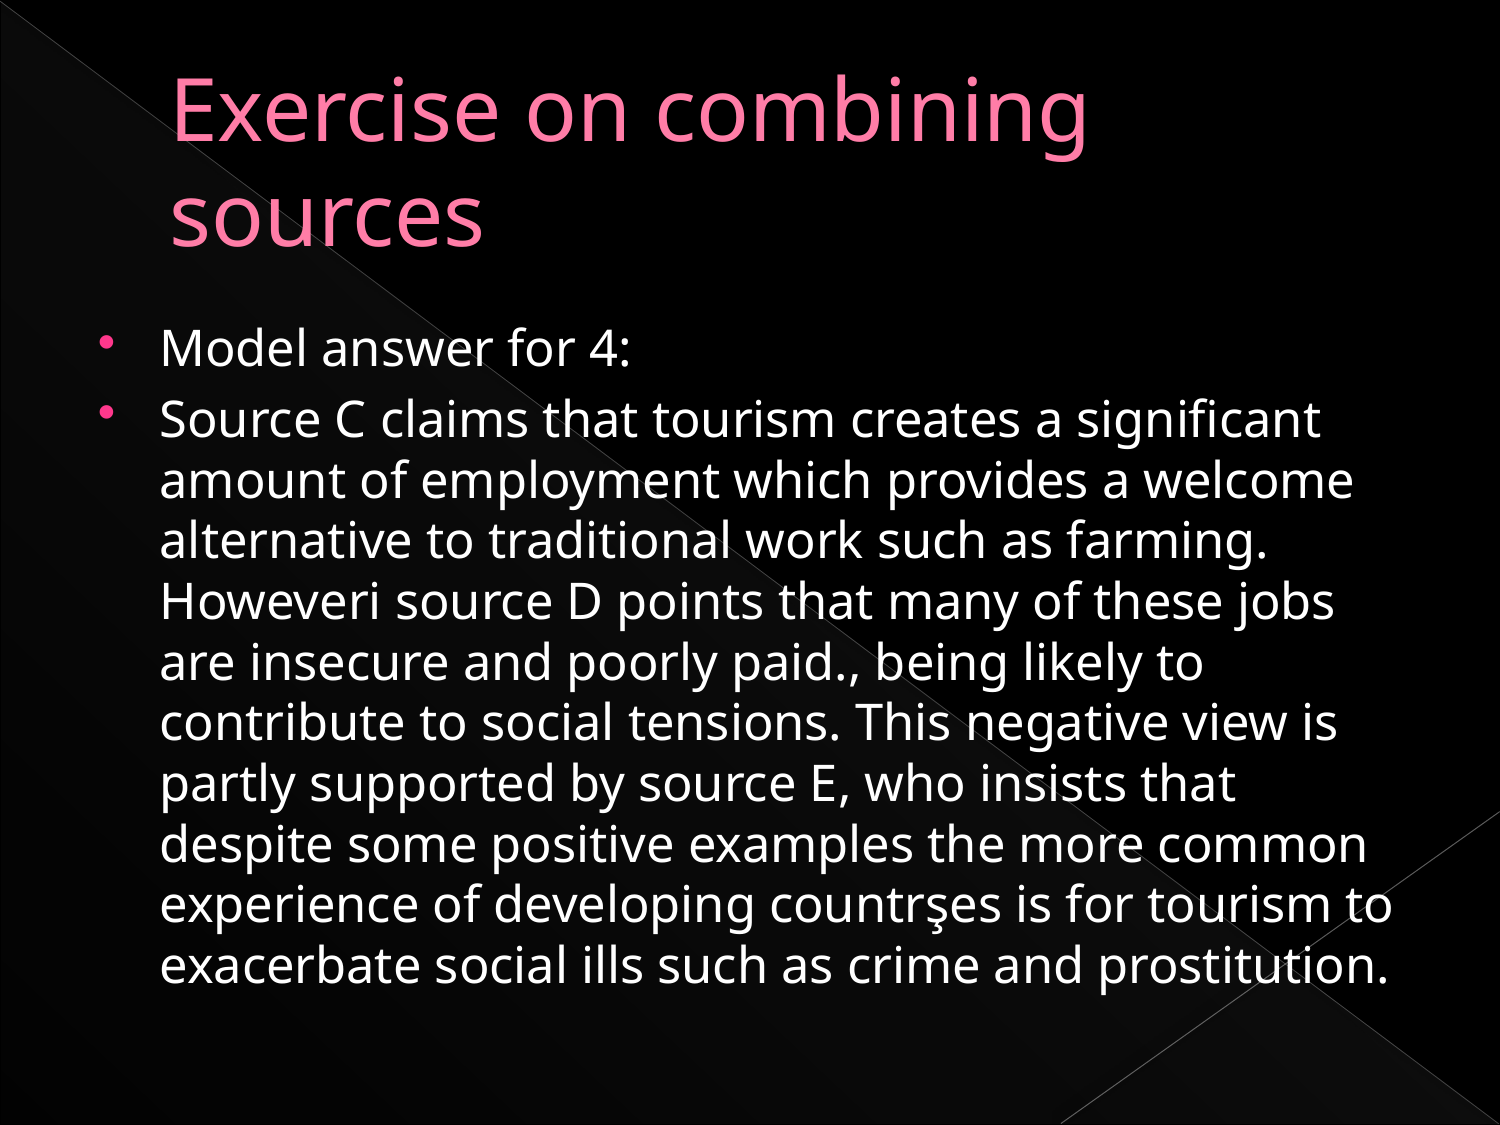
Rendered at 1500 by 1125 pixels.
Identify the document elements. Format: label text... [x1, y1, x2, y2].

title Exercise on combining sources [75, 43, 1425, 274]
list Model answer for 4: Source C claims that tourism creates a significant amount of employment which provides a welcome alternative to traditional work such as farming. Howeveri source D points that many of these jobs are insecure and poorly paid., being likely to contribute to social tensions. This negative view is partly supported by source E, who insists that despite some positive examples the more common experience of developing countrşes is for tourism to exacerbate social ills such as crime and prostitution. [75, 308, 1425, 1059]
